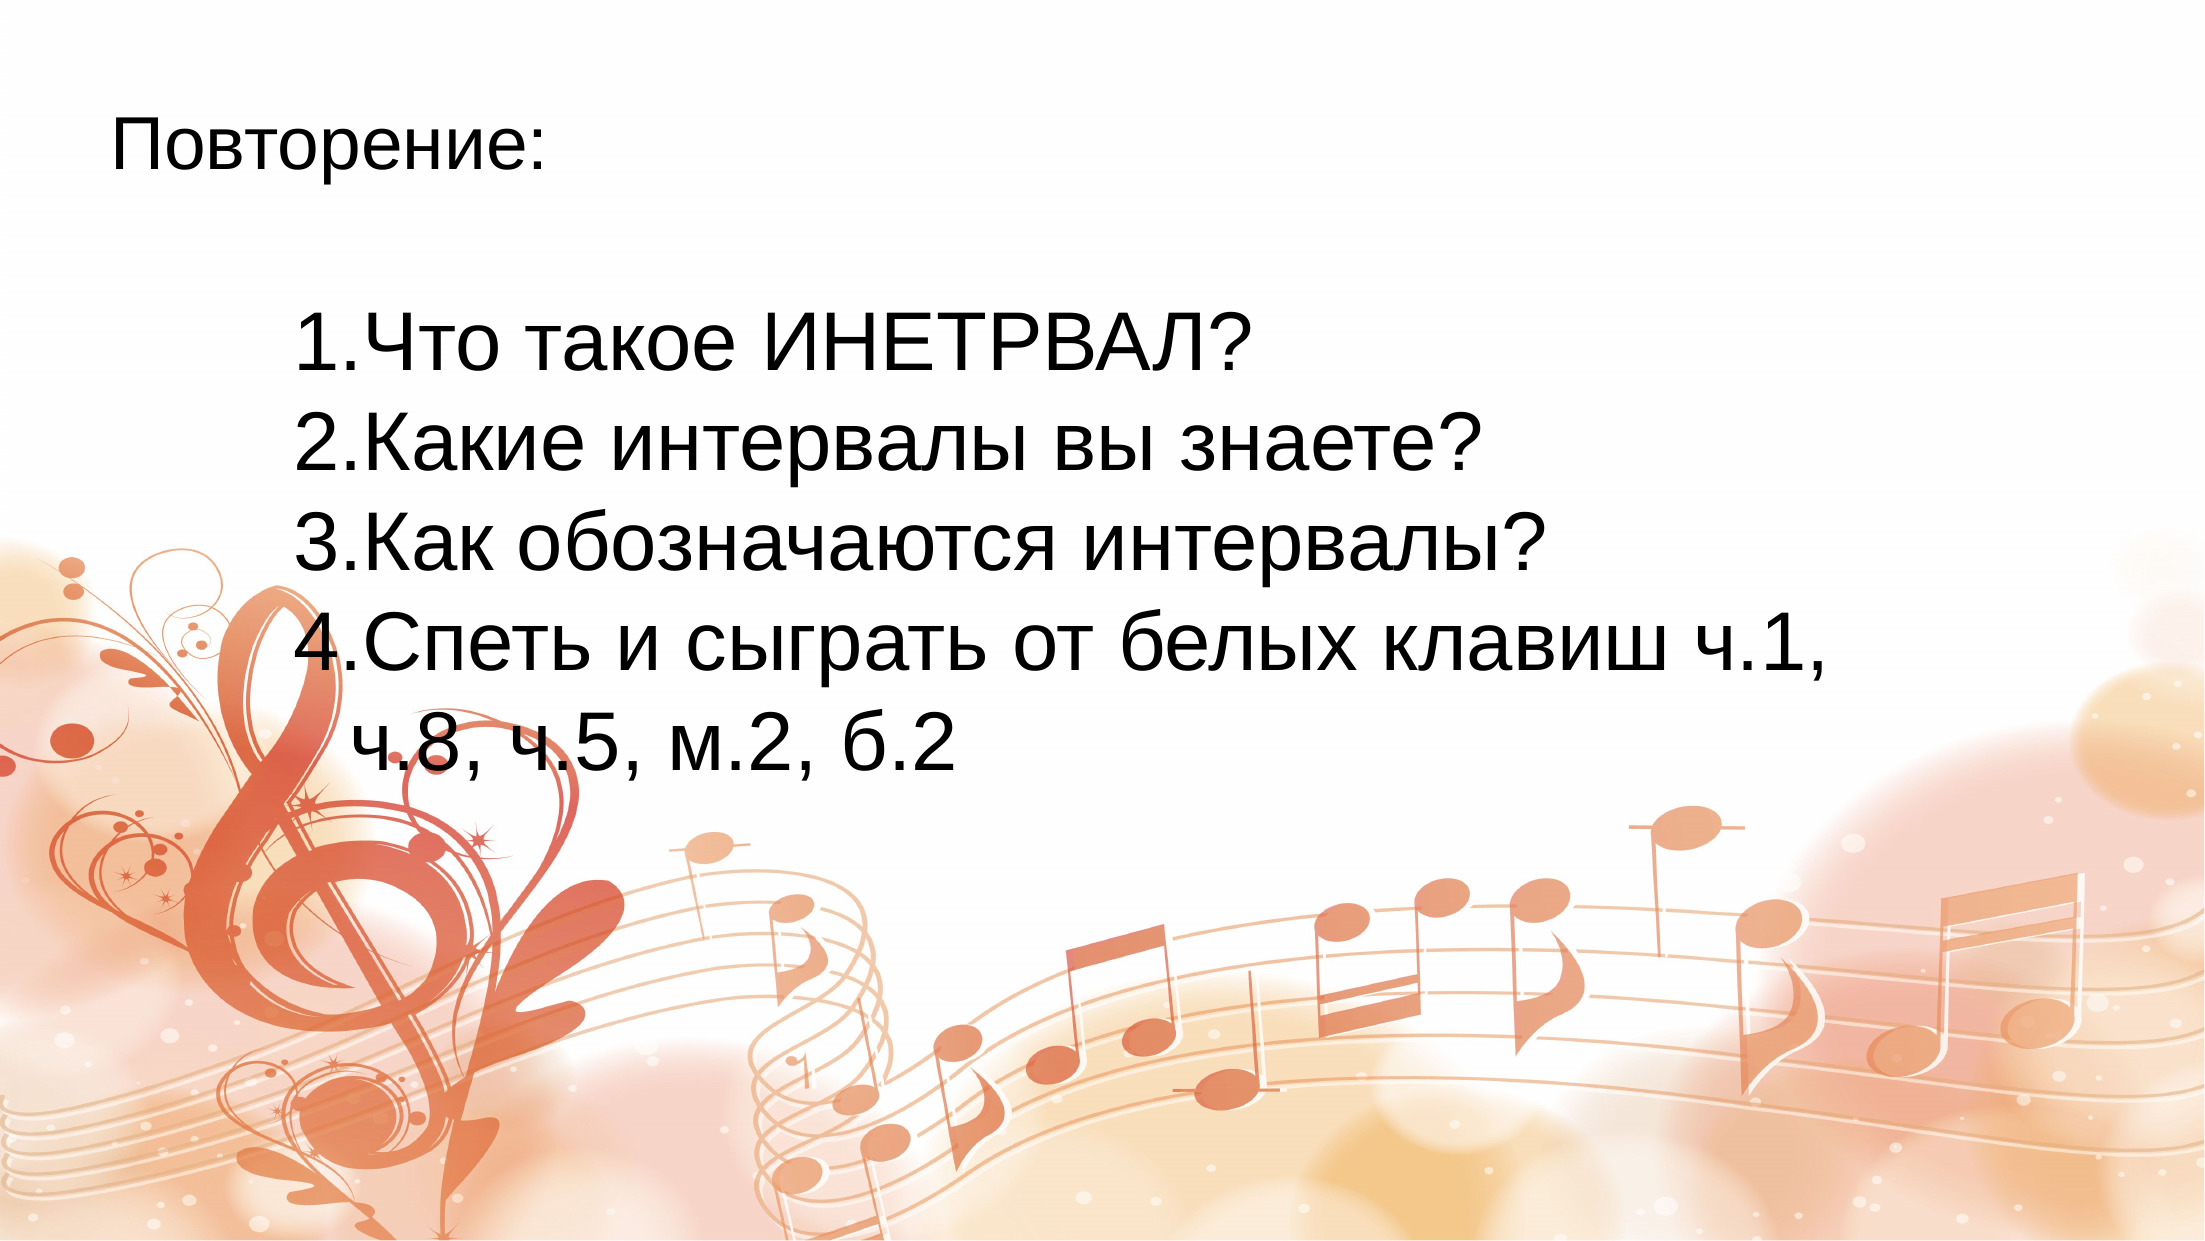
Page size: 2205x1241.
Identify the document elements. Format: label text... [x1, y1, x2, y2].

title Повторение: [110, 49, 607, 231]
picture [0, 0, 2205, 1241]
subtitle Что такое ИНЕТРВАЛ? Какие интервалы вы знаете? Как обозначаются интервалы? Спеть и сыграть от белых клавиш ч.1, ч.8, ч.5, м.2, б.2 [293, 242, 1912, 832]
